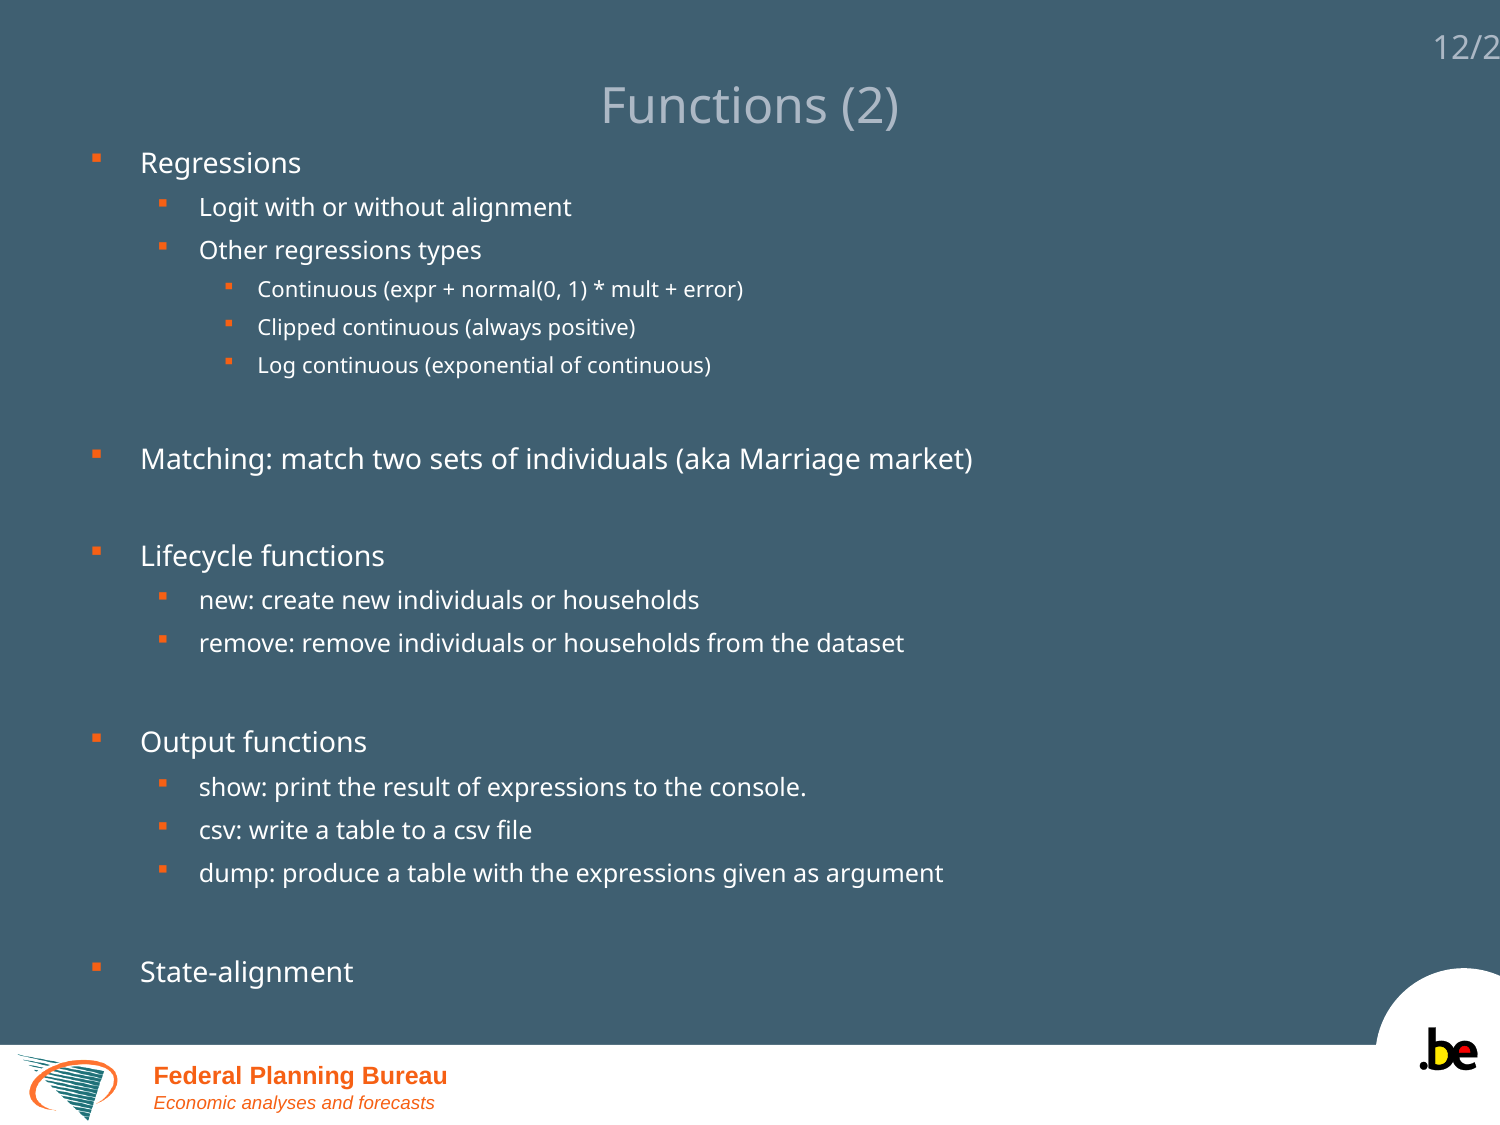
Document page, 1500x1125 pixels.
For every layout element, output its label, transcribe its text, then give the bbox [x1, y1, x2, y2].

title Functions (2) [74, 30, 1426, 136]
list Regressions Logit with or without alignment Other regressions types Continuous (expr + normal(0, 1) * mult + error) Clipped continuous (always positive) Log continuous (exponential of continuous) Matching: match two sets of individuals (aka Marriage market) Lifecycle functions new: create new individuals or households remove: remove individuals or households from the dataset Output functions show: print the result of expressions to the console. csv: write a table to a csv file dump: produce a table with the expressions given as argument State-alignment [74, 136, 1426, 1000]
